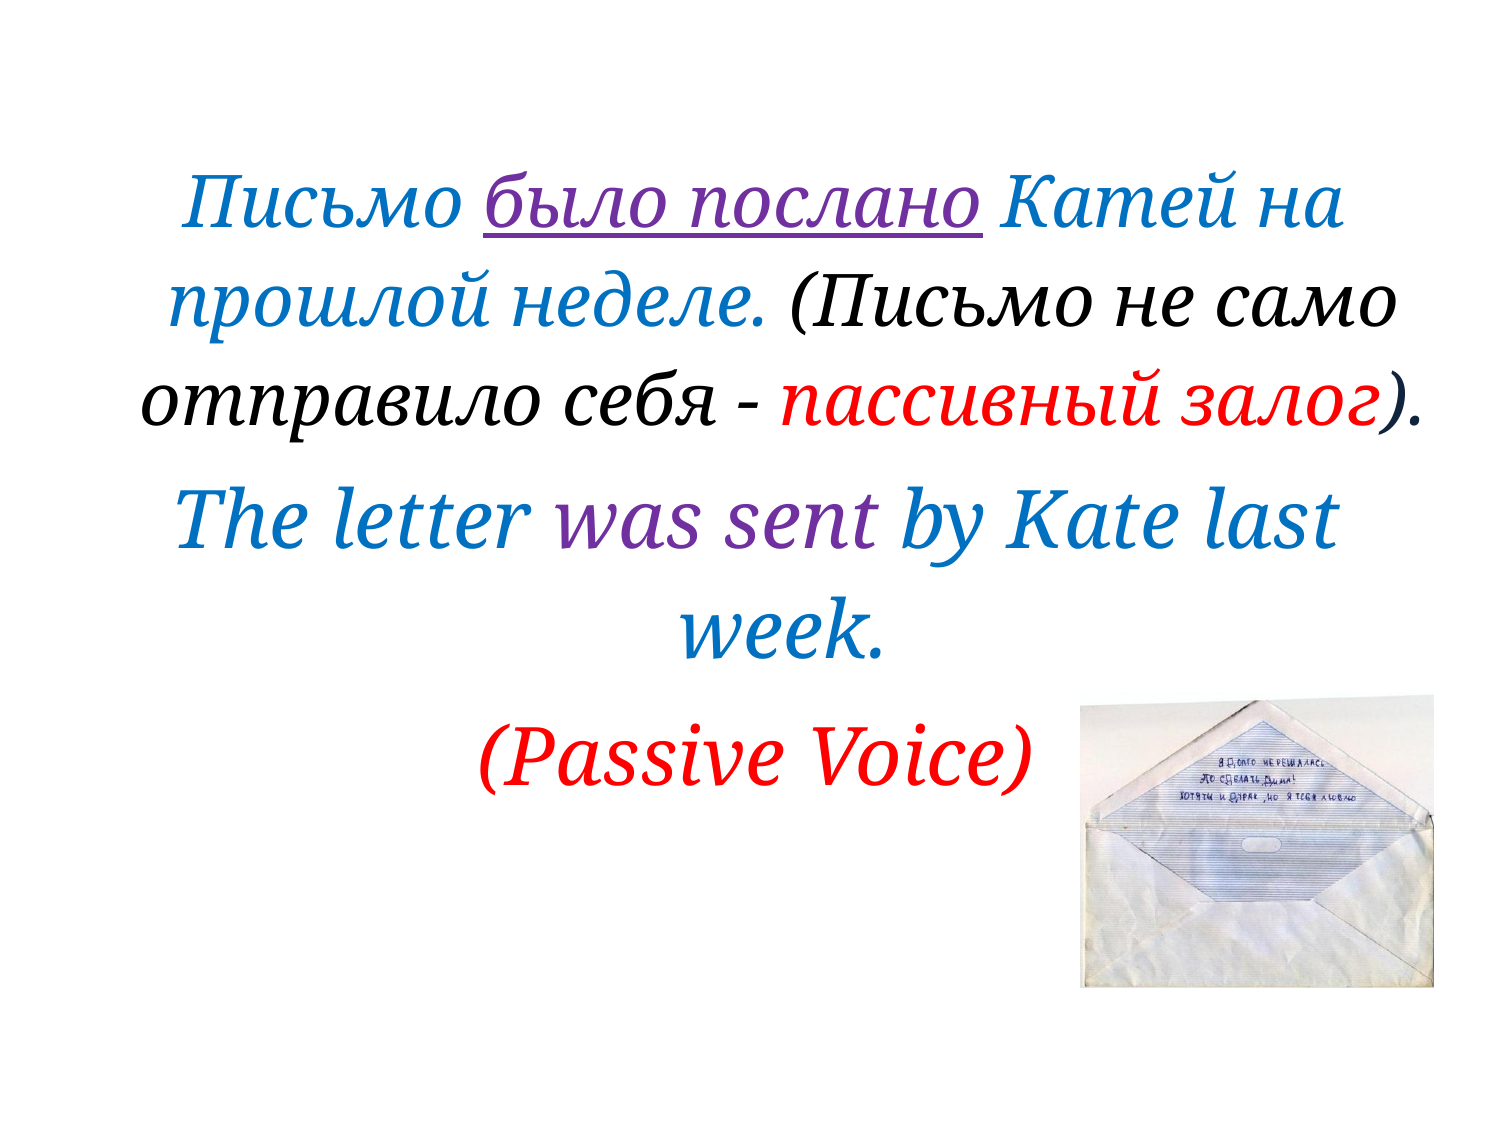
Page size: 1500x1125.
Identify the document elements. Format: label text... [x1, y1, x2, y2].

picture [1080, 692, 1434, 988]
list Письмо было послано Катей на прошлой неделе. (Письмо не само отправило себя - пассивный залог). The letter was sent by Kate last week. (Passive Voice) [64, 54, 1447, 894]
